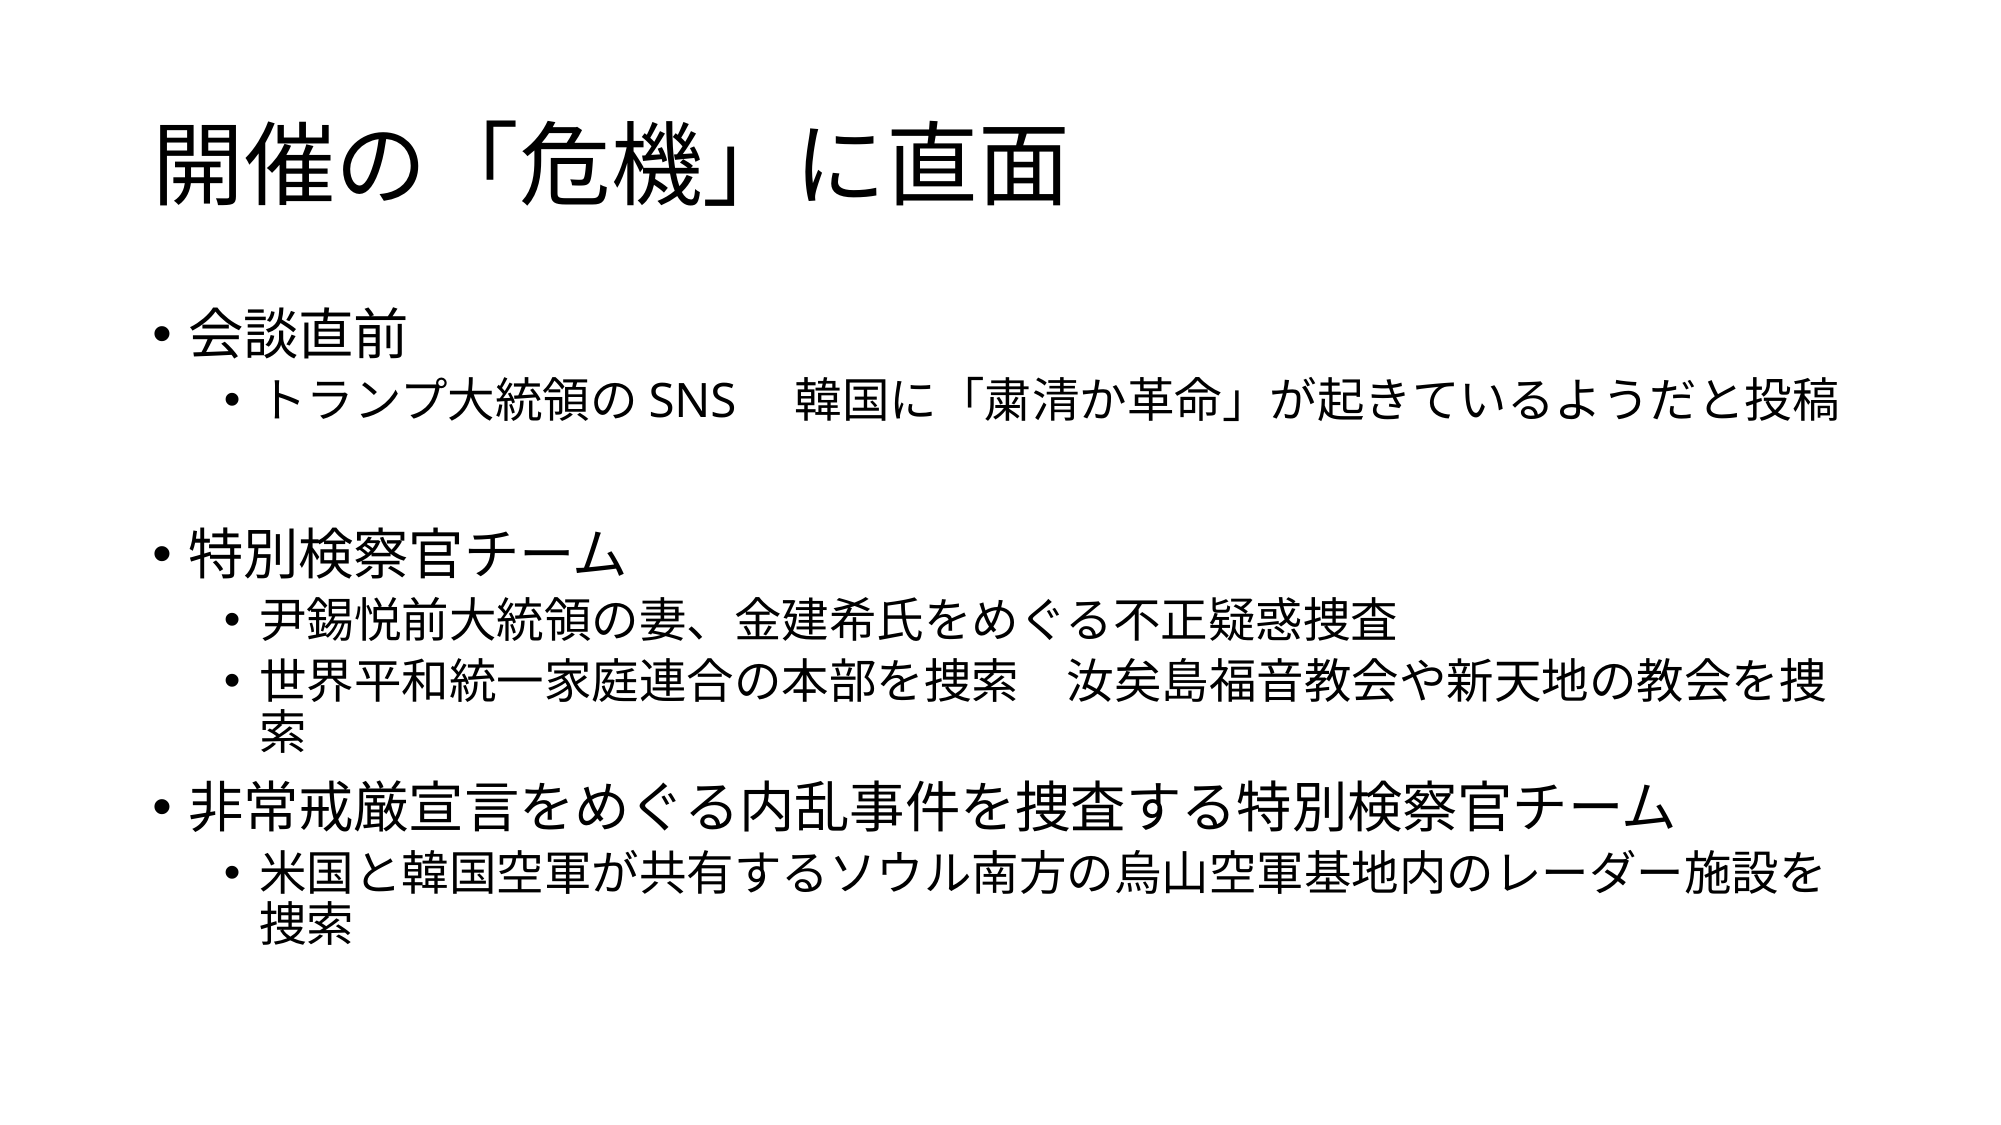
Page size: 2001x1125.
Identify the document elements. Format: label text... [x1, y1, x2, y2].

list 会談直前 トランプ大統領のSNS 韓国に「粛清か革命」が起きているようだと投稿 特別検察官チーム 尹錫悦前大統領の妻、金建希氏をめぐる不正疑惑捜査 世界平和統一家庭連合の本部を捜索 汝矣島福音教会や新天地の教会を捜索 非常戒厳宣言をめぐる内乱事件を捜査する特別検察官チーム 米国と韓国空軍が共有するソウル南方の烏山空軍基地内のレーダー施設を捜索 [137, 299, 1863, 1014]
title 開催の「危機」に直面 [137, 59, 1863, 278]
